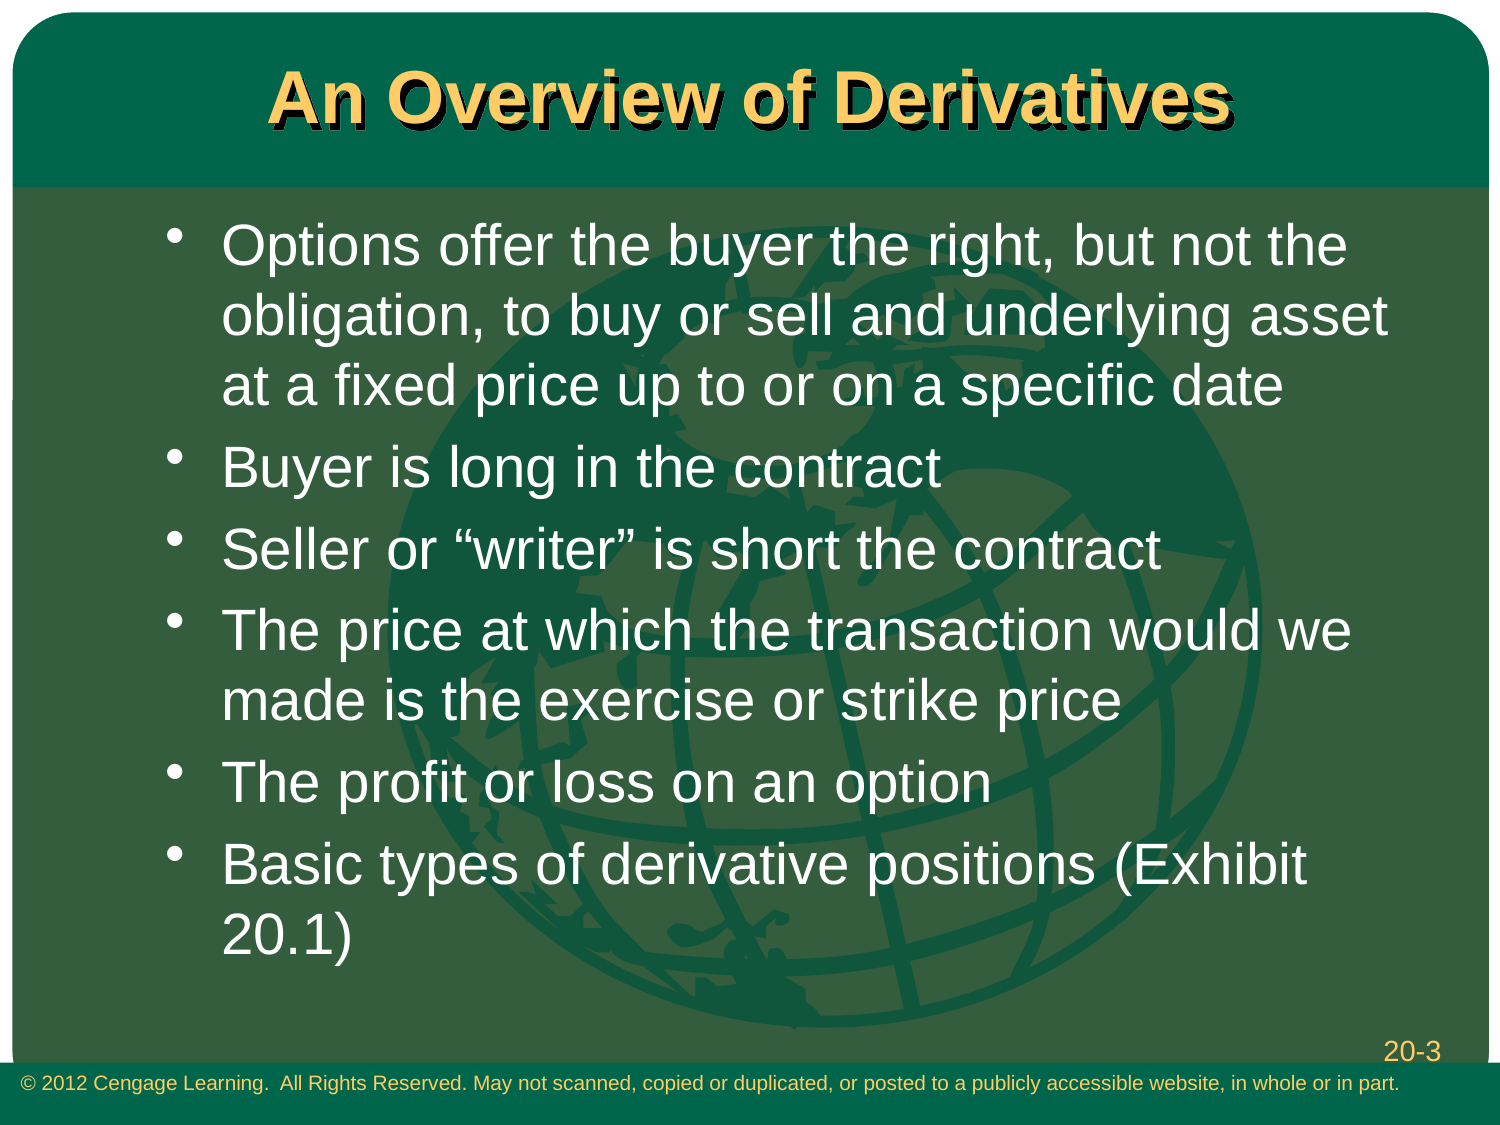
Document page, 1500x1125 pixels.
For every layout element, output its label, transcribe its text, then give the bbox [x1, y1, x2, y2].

title An Overview of Derivatives [112, 0, 1388, 188]
footer © 2012 Cengage Learning. All Rights Reserved. May not scanned, copied or duplicated, or posted to a publicly accessible website, in whole or in part. [0, 1062, 1500, 1125]
list Options offer the buyer the right, but not the obligation, to buy or sell and underlying asset at a fixed price up to or on a specific date Buyer is long in the contract Seller or “writer” is short the contract The price at which the transaction would we made is the exercise or strike price The profit or loss on an option Basic types of derivative positions (Exhibit 20.1) [150, 200, 1438, 1013]
slide_number 20-3 [1325, 1025, 1500, 1062]
